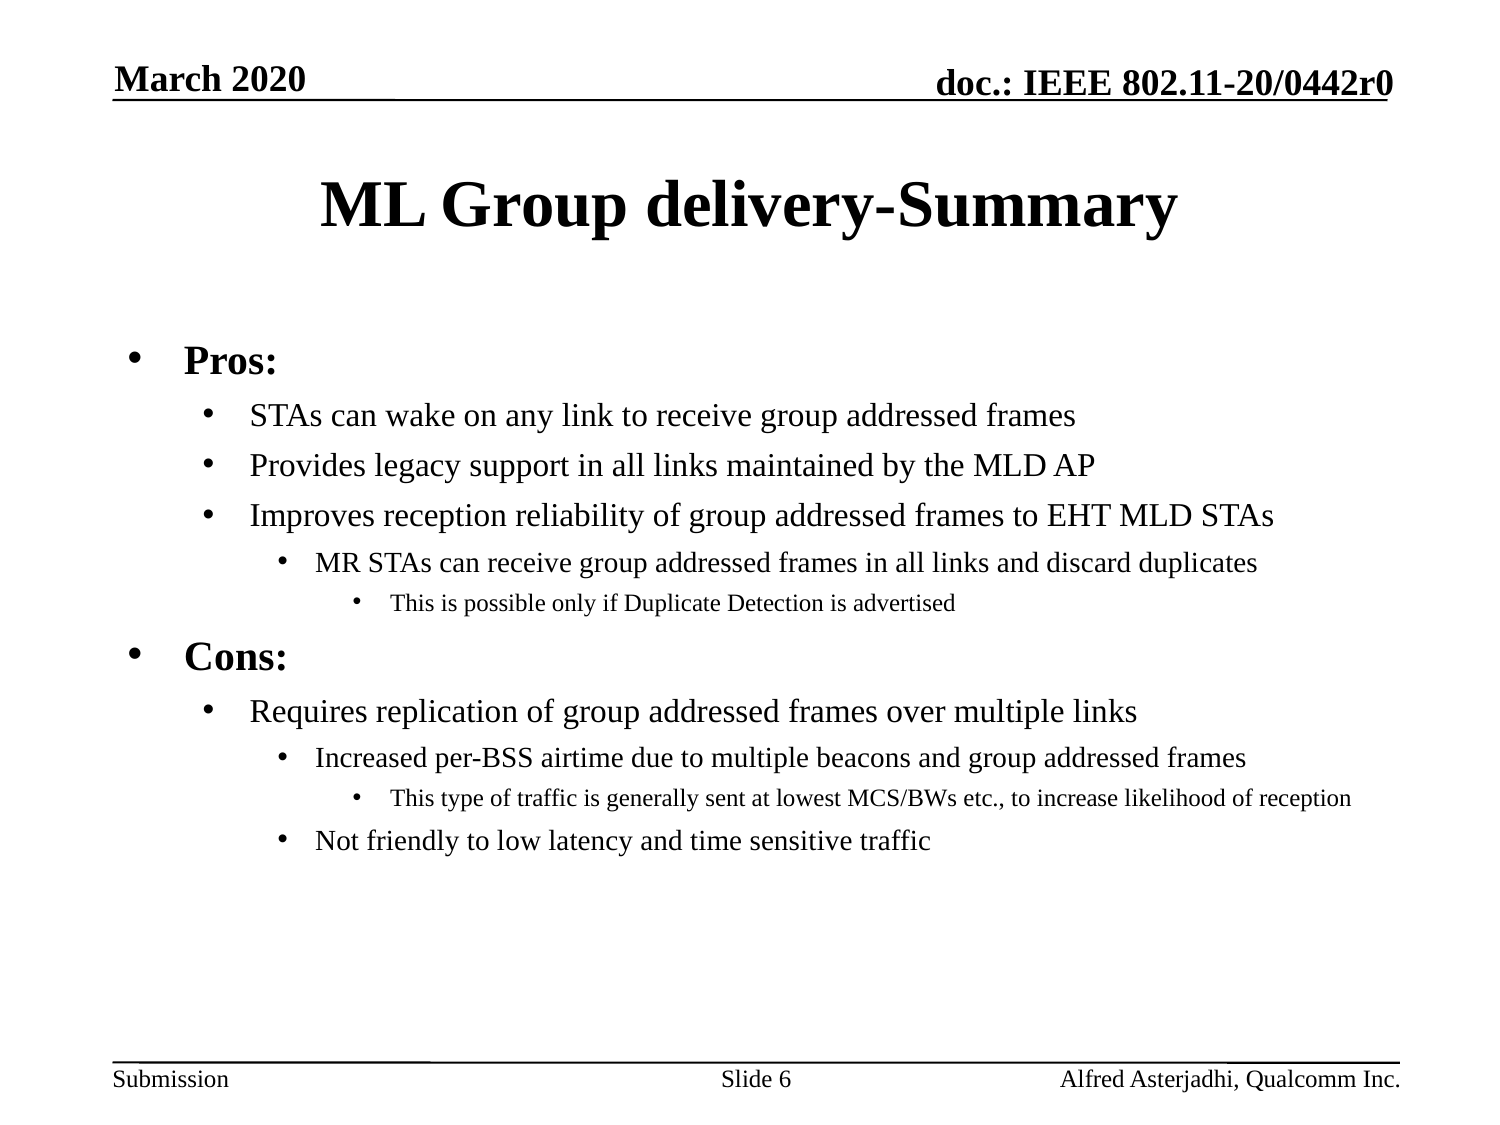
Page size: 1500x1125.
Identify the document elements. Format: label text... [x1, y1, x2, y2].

slide_number Slide 6 [712, 1061, 800, 1123]
title ML Group delivery-Summary [112, 112, 1388, 288]
list Pros: STAs can wake on any link to receive group addressed frames Provides legacy support in all links maintained by the MLD AP Improves reception reliability of group addressed frames to EHT MLD STAs MR STAs can receive group addressed frames in all links and discard duplicates This is possible only if Duplicate Detection is advertised Cons: Requires replication of group addressed frames over multiple links Increased per-BSS airtime due to multiple beacons and group addressed frames This type of traffic is generally sent at lowest MCS/BWs etc., to increase likelihood of reception Not friendly to low latency and time sensitive traffic [112, 324, 1388, 1038]
footer Alfred Asterjadhi, Qualcomm Inc. [878, 1061, 1402, 1093]
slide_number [114, 54, 423, 100]
